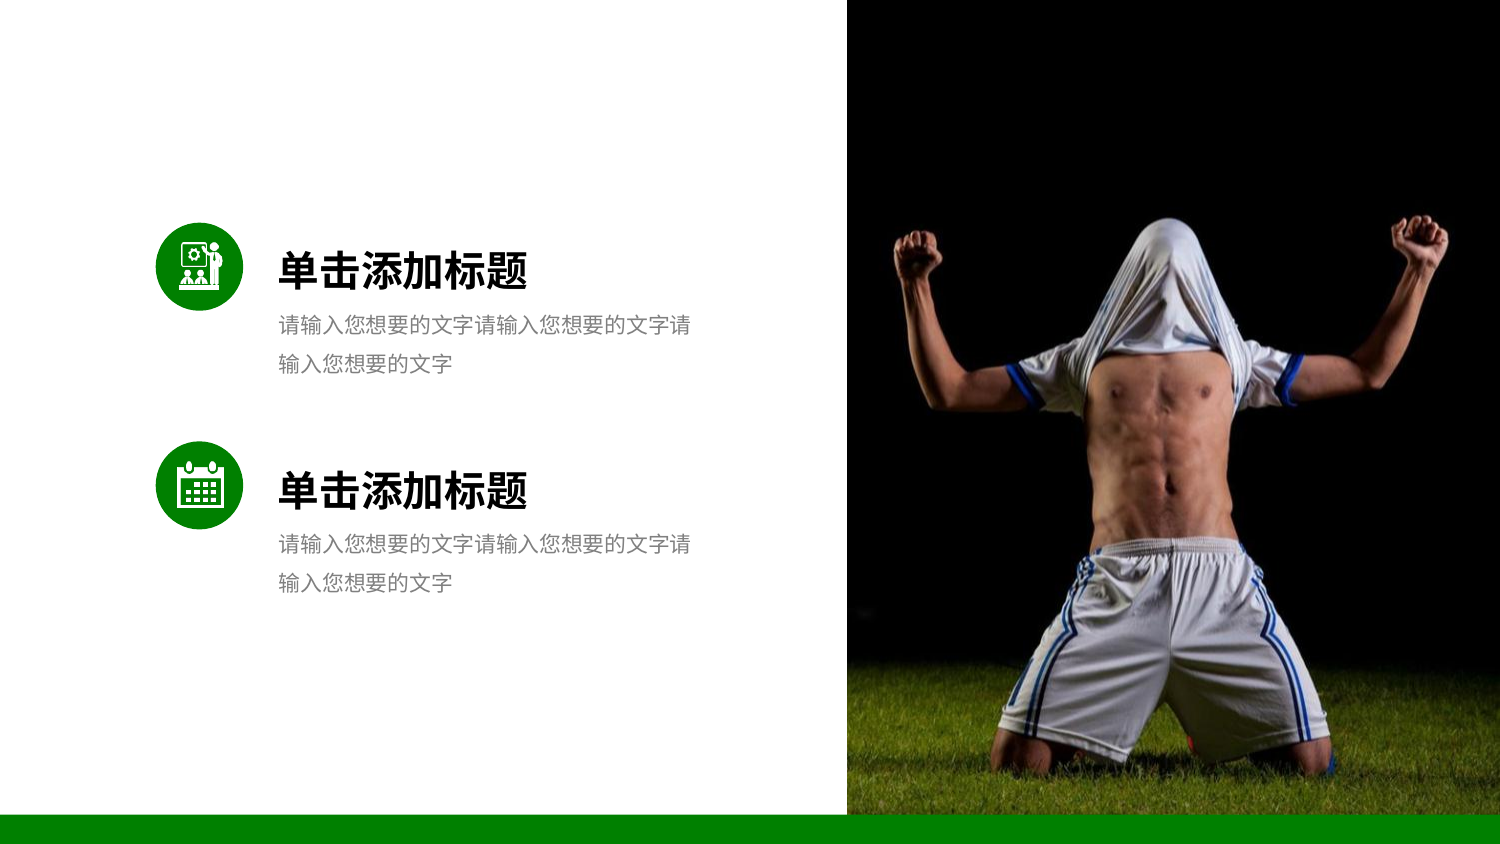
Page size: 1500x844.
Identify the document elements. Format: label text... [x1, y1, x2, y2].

text_box [155, 222, 244, 311]
text_box 单击添加标题 [266, 433, 625, 521]
text_box [0, 814, 842, 844]
text_box [155, 441, 244, 530]
text_box 请输入您想要的文字请输入您想要的文字请输入您想要的文字 [267, 511, 717, 602]
picture [179, 242, 223, 290]
picture [847, 0, 1500, 844]
picture [177, 461, 224, 508]
text_box 请输入您想要的文字请输入您想要的文字请输入您想要的文字 [267, 292, 717, 383]
text_box 单击添加标题 [266, 214, 625, 301]
